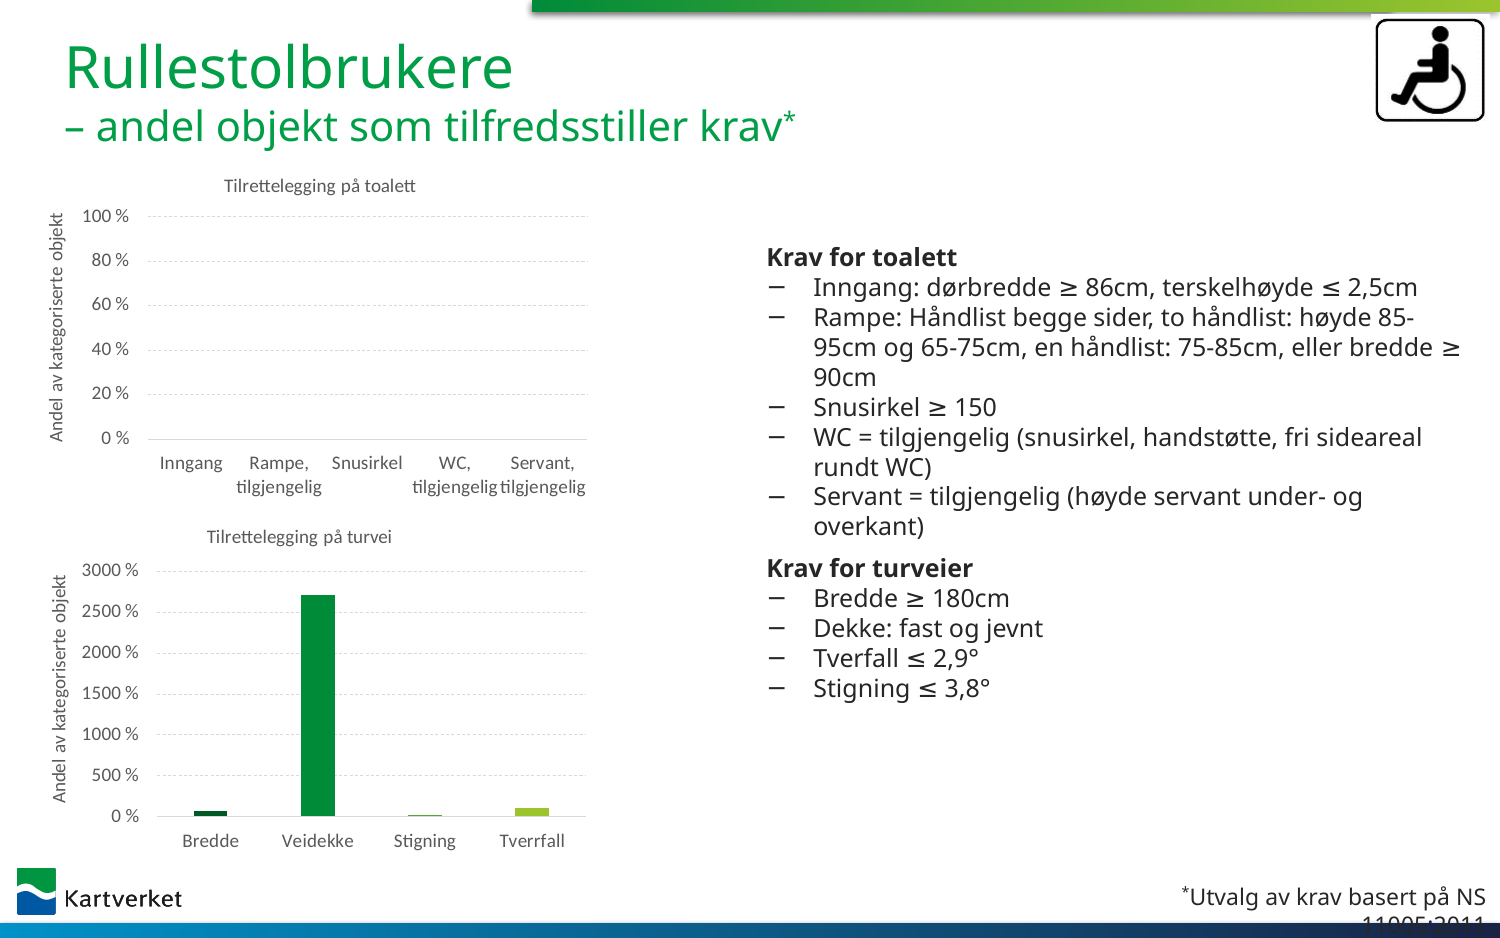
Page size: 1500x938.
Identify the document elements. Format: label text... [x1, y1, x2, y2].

text_box Krav for toalett Inngang: dørbredde ≥ 86cm, terskelhøyde ≤ 2,5cm Rampe: Håndlist begge sider, to håndlist: høyde 85-95cm og 65-75cm, en håndlist: 75-85cm, eller bredde ≥ 90cm Snusirkel ≥ 150 WC = tilgjengelig (snusirkel, handstøtte, fri sideareal rundt WC) Servant = tilgjengelig (høyde servant under- og overkant) [751, 234, 1483, 545]
picture [1371, 13, 1491, 127]
text_box *Utvalg av krav basert på NS 11005:2011 [1068, 873, 1500, 938]
text_box Rullestolbrukere – andel objekt som tilfredsstiller krav* [49, 14, 1431, 158]
picture [41, 166, 598, 505]
text_box Krav for turveier Bredde ≥ 180cm Dekke: fast og jevnt Tverfall ≤ 2,9° Stigning ≤ 3,8° [751, 545, 1483, 710]
picture [41, 520, 597, 859]
